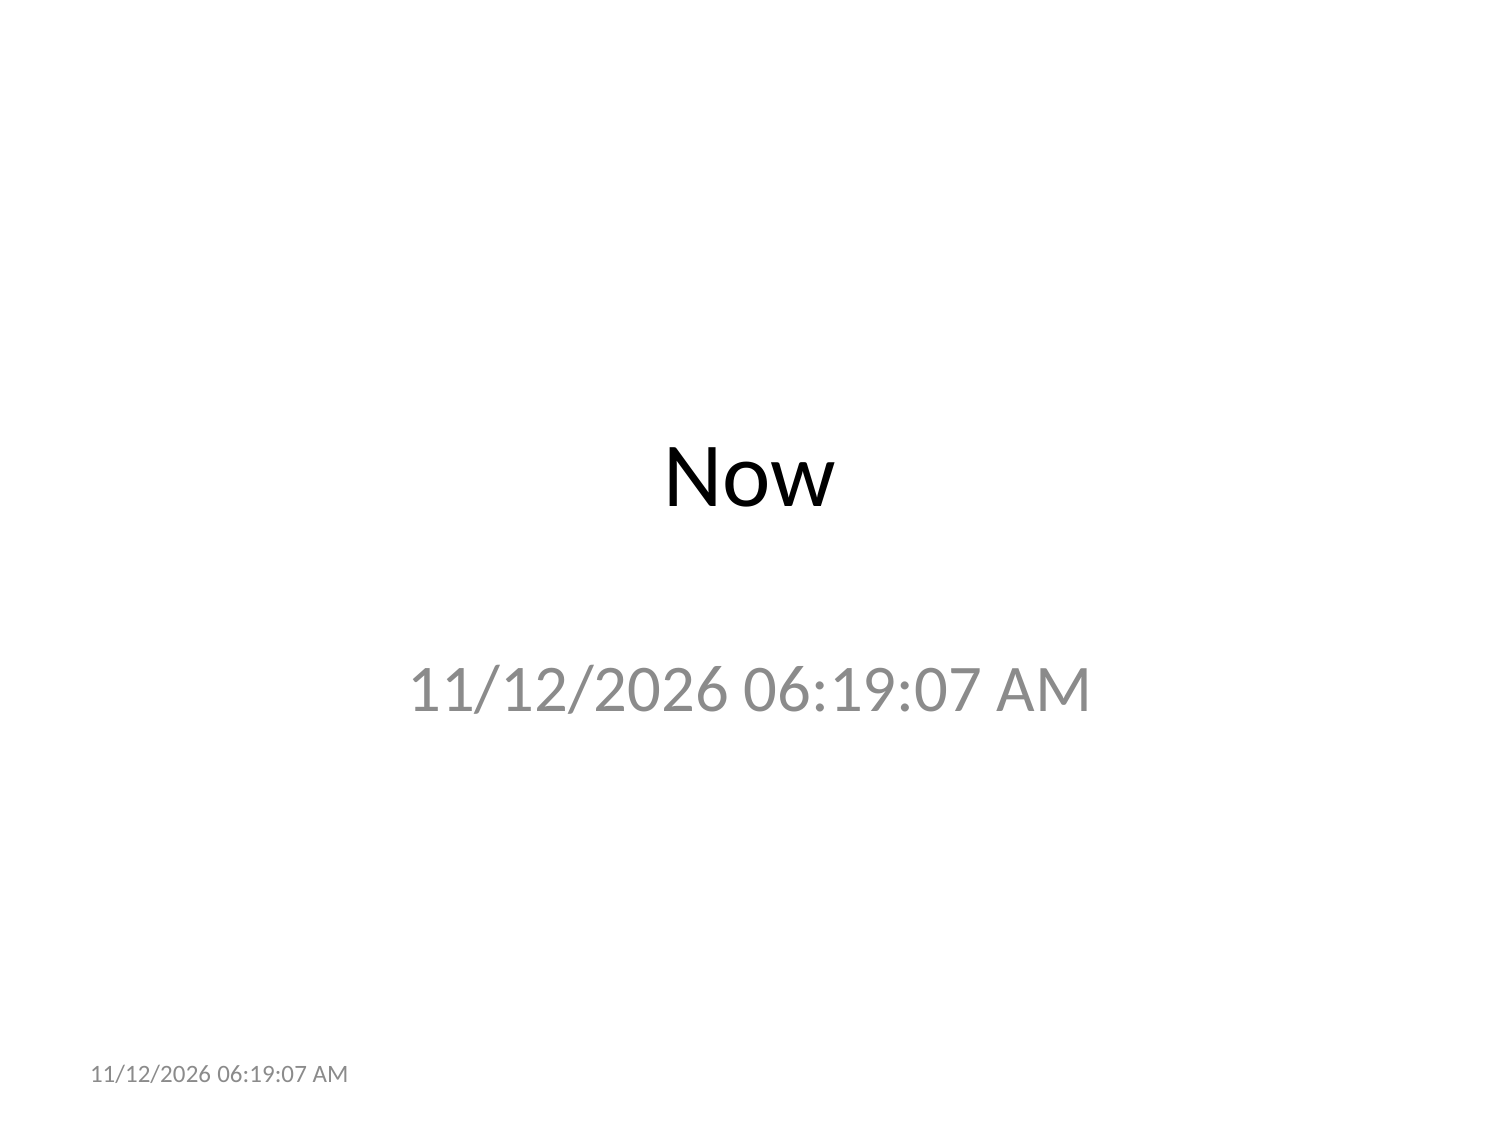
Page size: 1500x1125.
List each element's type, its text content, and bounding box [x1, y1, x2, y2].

subtitle 2011-12-19 10:20:04 AM [225, 637, 1275, 925]
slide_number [75, 1042, 425, 1103]
title Now [112, 349, 1388, 591]
